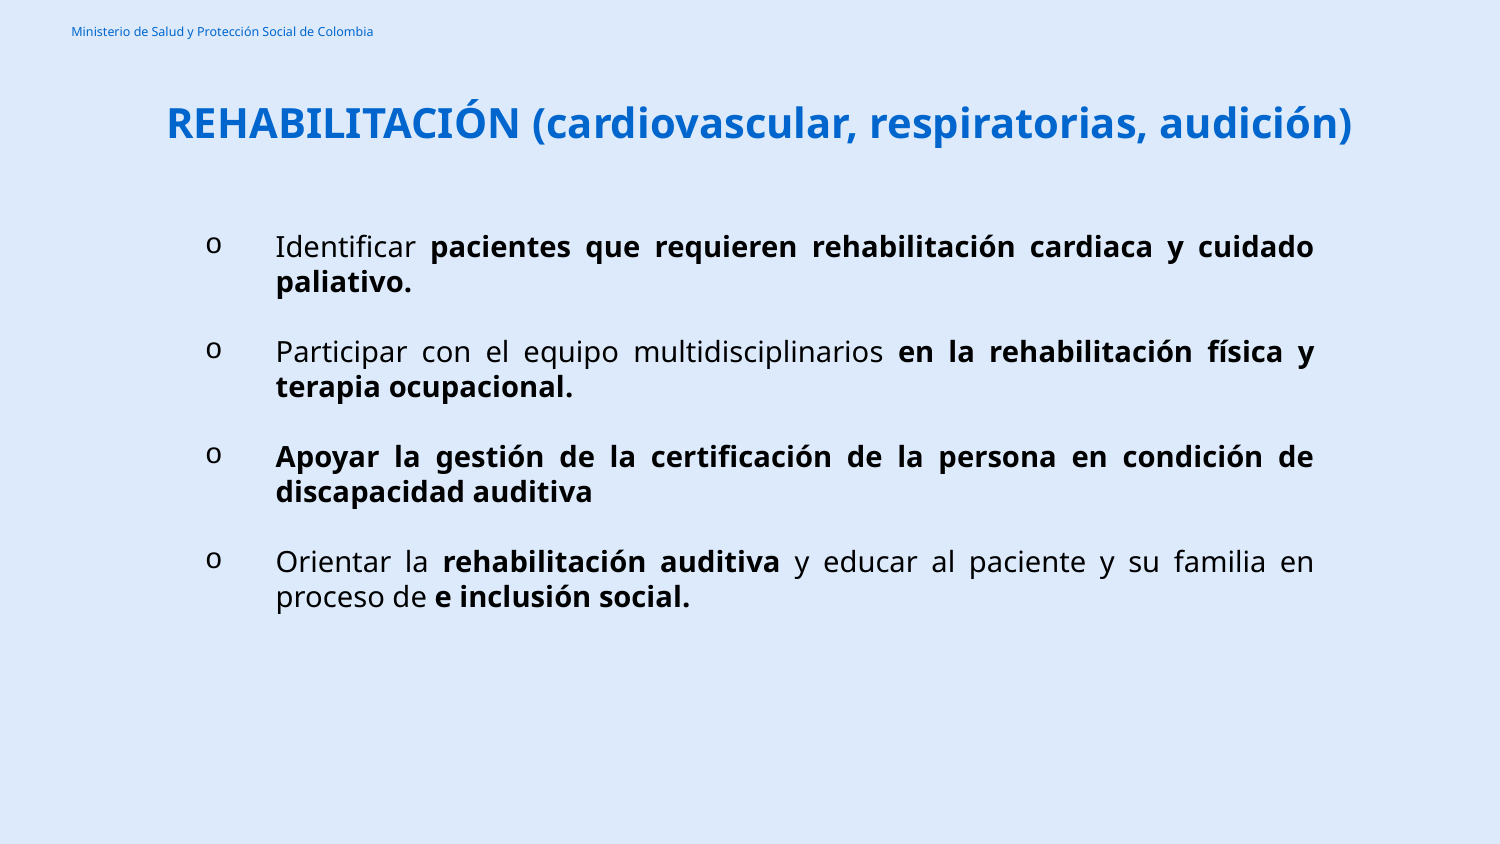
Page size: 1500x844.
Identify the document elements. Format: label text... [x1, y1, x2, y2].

text_box Identificar pacientes que requieren rehabilitación cardiaca y cuidado paliativo. Participar con el equipo multidisciplinarios en la rehabilitación física y terapia ocupacional. Apoyar la gestión de la certificación de la persona en condición de discapacidad auditiva Orientar la rehabilitación auditiva y educar al paciente y su familia en proceso de e inclusión social. [193, 222, 1327, 619]
text_box REHABILITACIÓN (cardiovascular, respiratorias, audición) [100, 94, 1420, 155]
